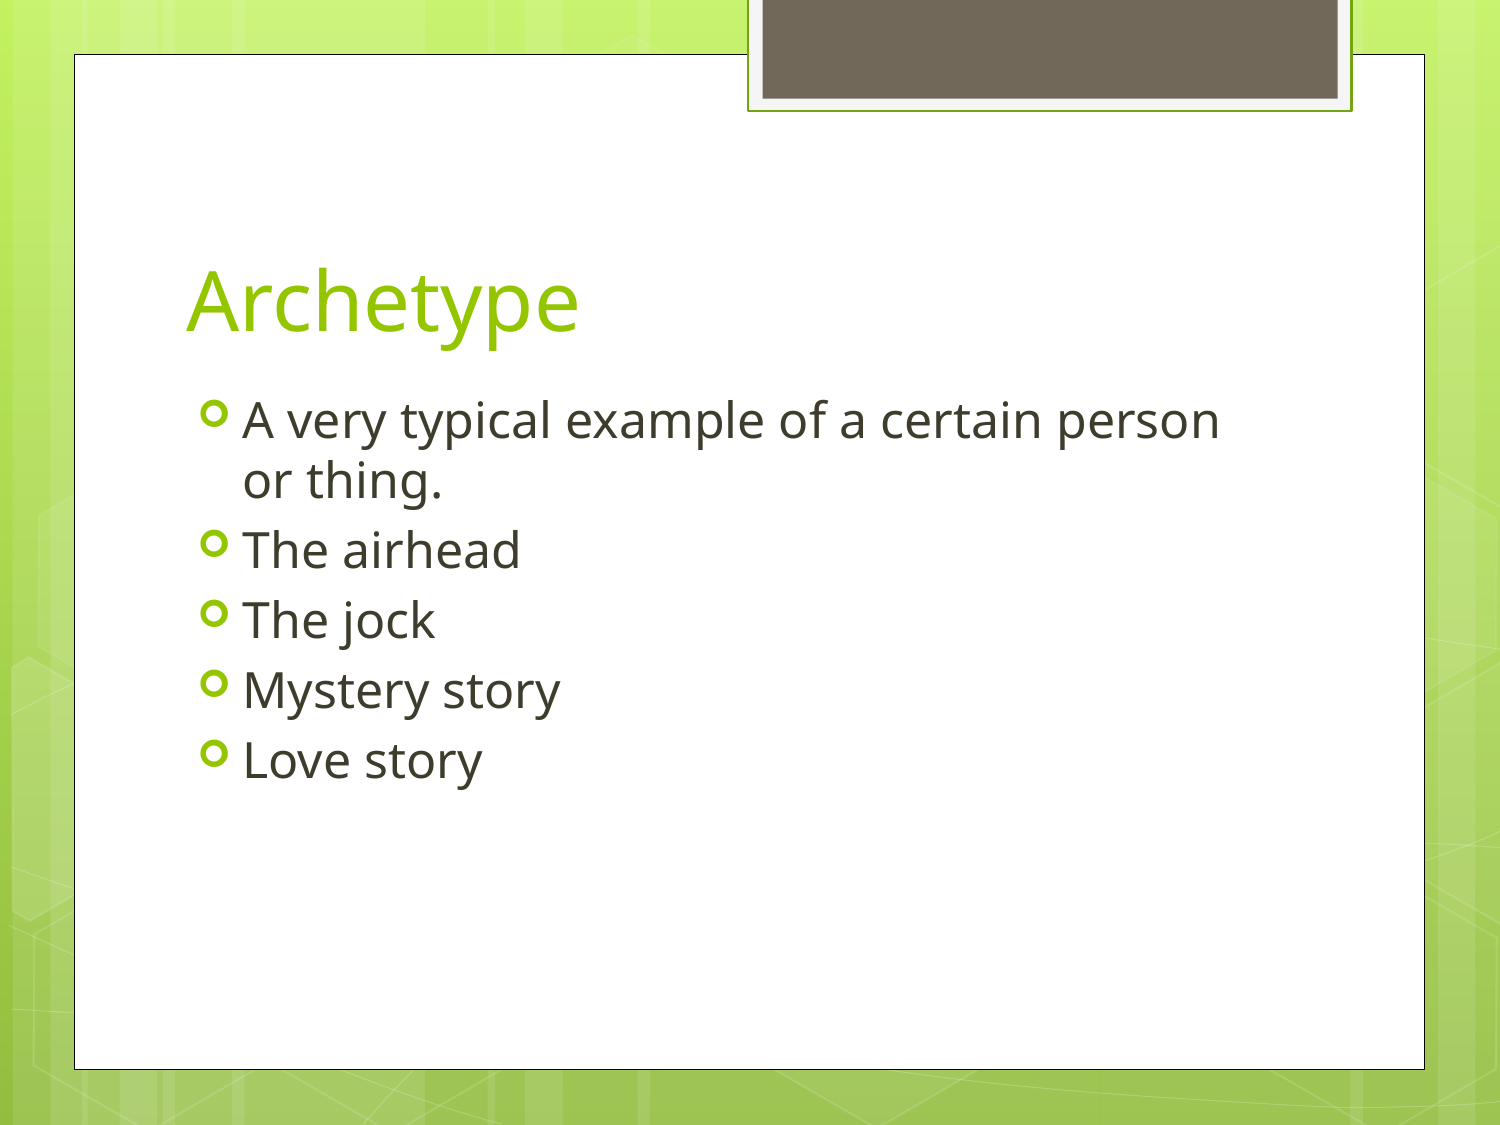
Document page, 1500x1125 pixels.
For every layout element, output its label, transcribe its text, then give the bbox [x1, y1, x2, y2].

title Archetype [171, 168, 1324, 357]
list A very typical example of a certain person or thing. The airhead The jock Mystery story Love story [171, 381, 1283, 957]
